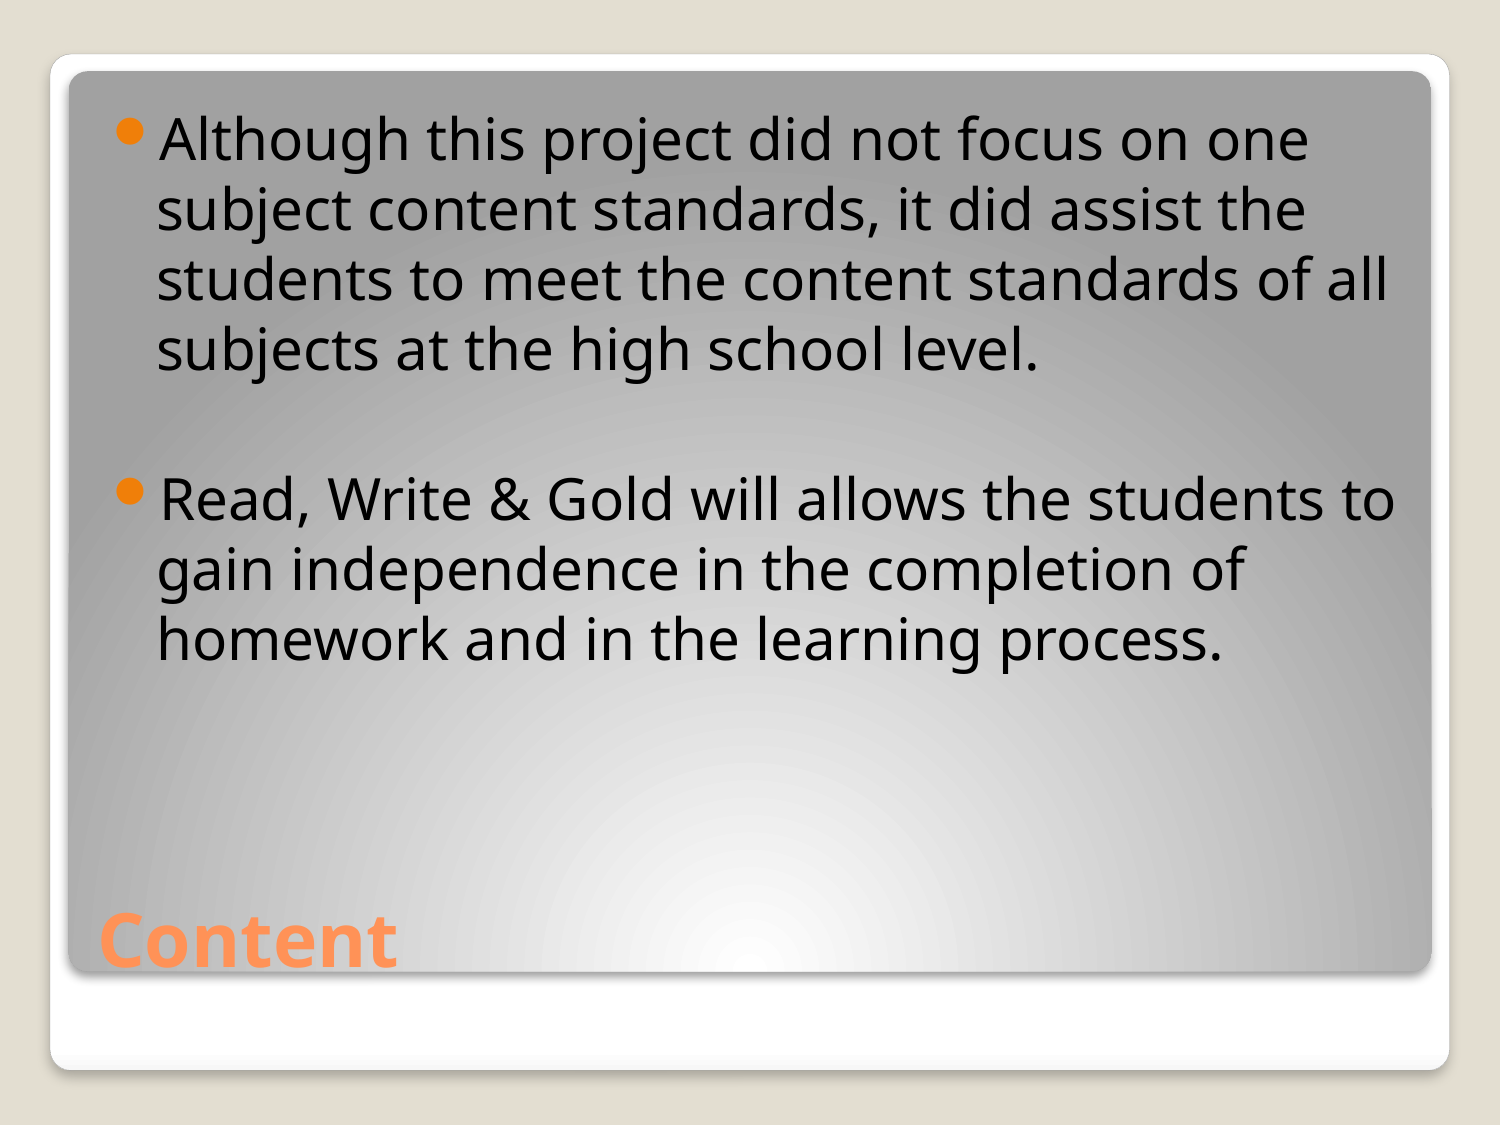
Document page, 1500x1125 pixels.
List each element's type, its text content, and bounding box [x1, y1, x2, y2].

title Content [82, 817, 1425, 990]
list Although this project did not focus on one subject content standards, it did assist the students to meet the content standards of all subjects at the high school level. Read, Write & Gold will allows the students to gain independence in the completion of homework and in the learning process. [82, 86, 1425, 774]
